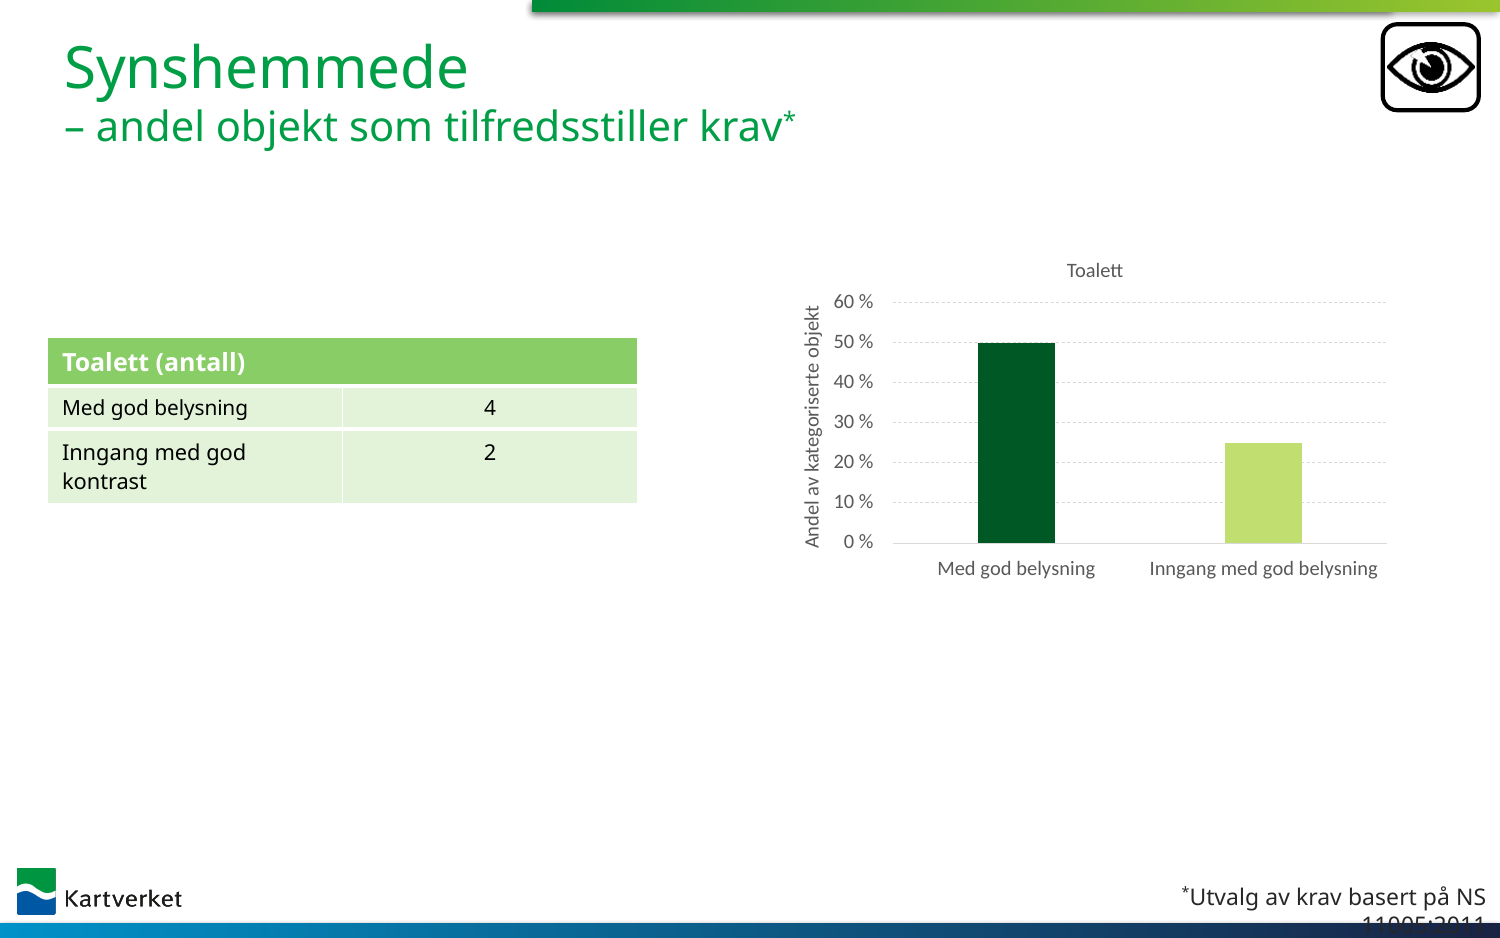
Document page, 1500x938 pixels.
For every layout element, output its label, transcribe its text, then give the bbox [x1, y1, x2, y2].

text_box *Utvalg av krav basert på NS 11005:2011 [1068, 873, 1500, 938]
table_cell 4 [343, 388, 637, 427]
table_cell Med god belysning [48, 388, 342, 427]
table_cell Inngang med god kontrast [48, 431, 342, 503]
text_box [1382, 24, 1480, 111]
table_cell 2 [343, 431, 637, 503]
picture [791, 249, 1400, 589]
table_header Toalett (antall) [48, 338, 637, 384]
text_box Synshemmede – andel objekt som tilfredsstiller krav* [49, 24, 1431, 158]
